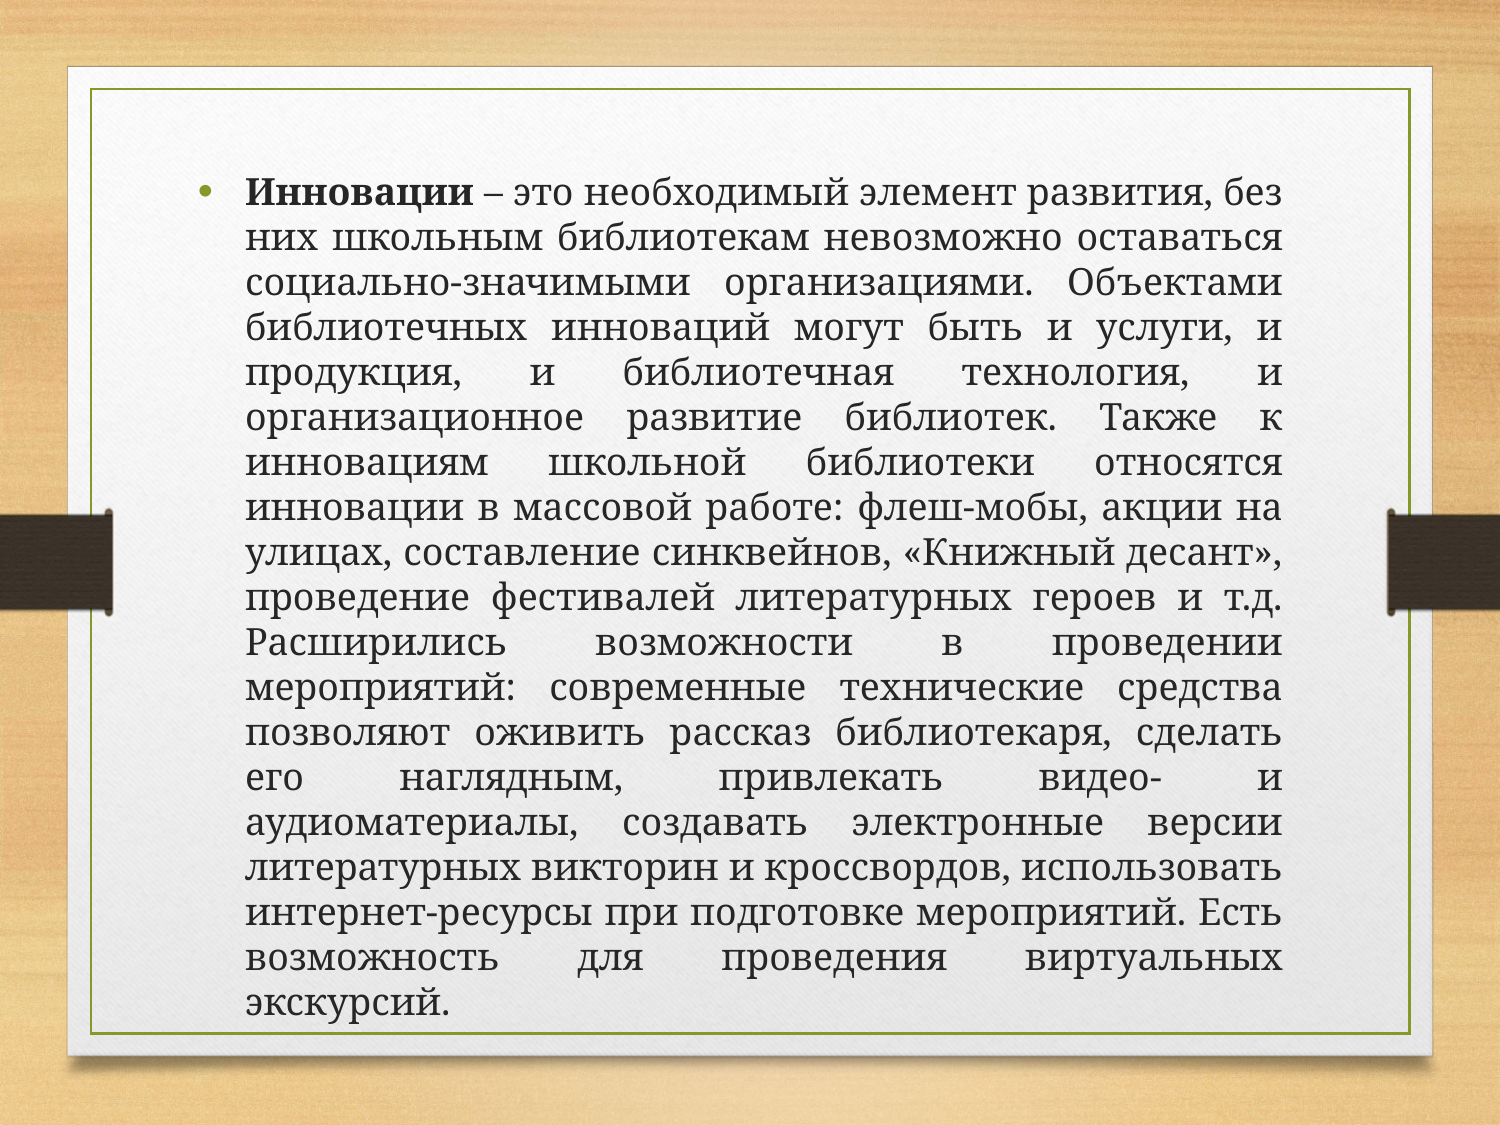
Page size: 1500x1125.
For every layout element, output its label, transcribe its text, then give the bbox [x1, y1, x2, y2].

list Инновации – это необходимый элемент развития, без них школьным библиотекам невозможно оставаться социально-значимыми организациями. Объектами библиотечных инноваций могут быть и услуги, и продукция, и библиотечная технология, и организационное развитие библиотек. Также к инновациям школьной библиотеки относятся инновации в массовой работе: флеш-мобы, акции на улицах, составление синквейнов, «Книжный десант», проведение фестивалей литературных героев и т.д. Расширились возможности в проведении мероприятий: современные технические средства позволяют оживить рассказ библиотекаря, сделать его наглядным, привлекать видео- и аудиоматериалы, создавать электронные версии литературных викторин и кроссвордов, использовать интернет-ресурсы при подготовке мероприятий. Есть возможность для проведения виртуальных экскурсий. [183, 160, 1299, 882]
picture [0, 0, 1500, 1125]
